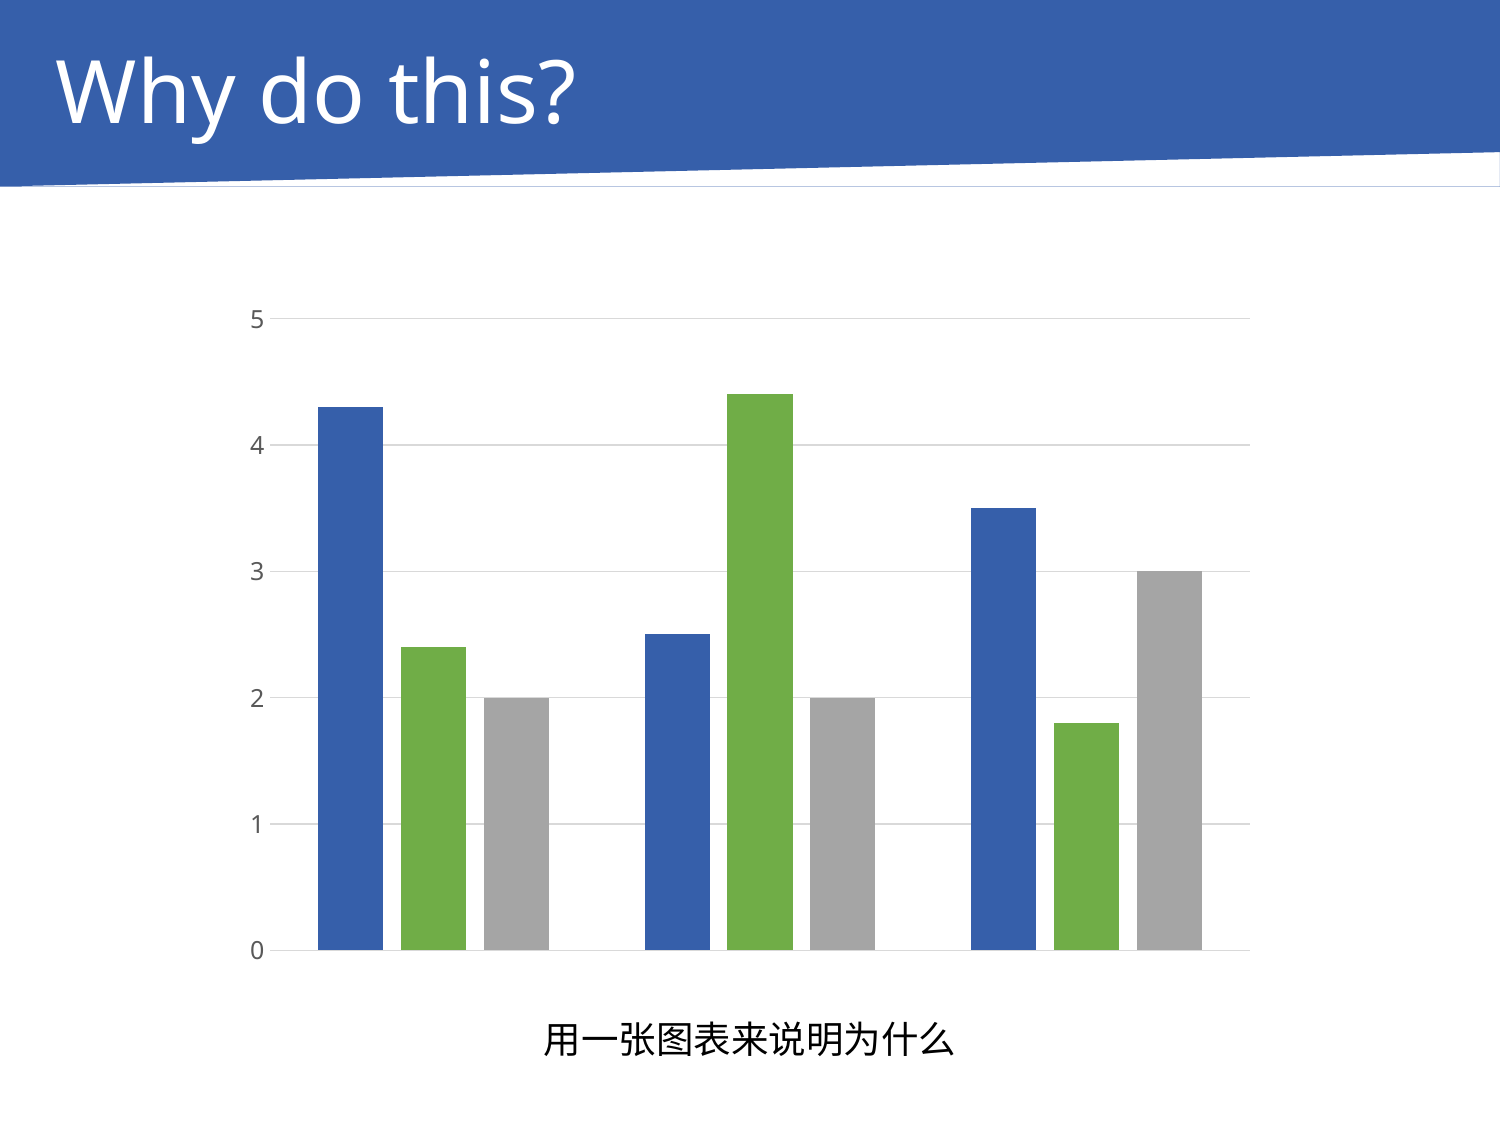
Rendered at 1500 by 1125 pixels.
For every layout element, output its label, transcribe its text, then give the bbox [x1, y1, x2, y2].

text_box 用一张图表来说明为什么 [130, 1009, 1370, 1069]
list Why do this? [40, 40, 1405, 141]
chart [229, 287, 1271, 982]
